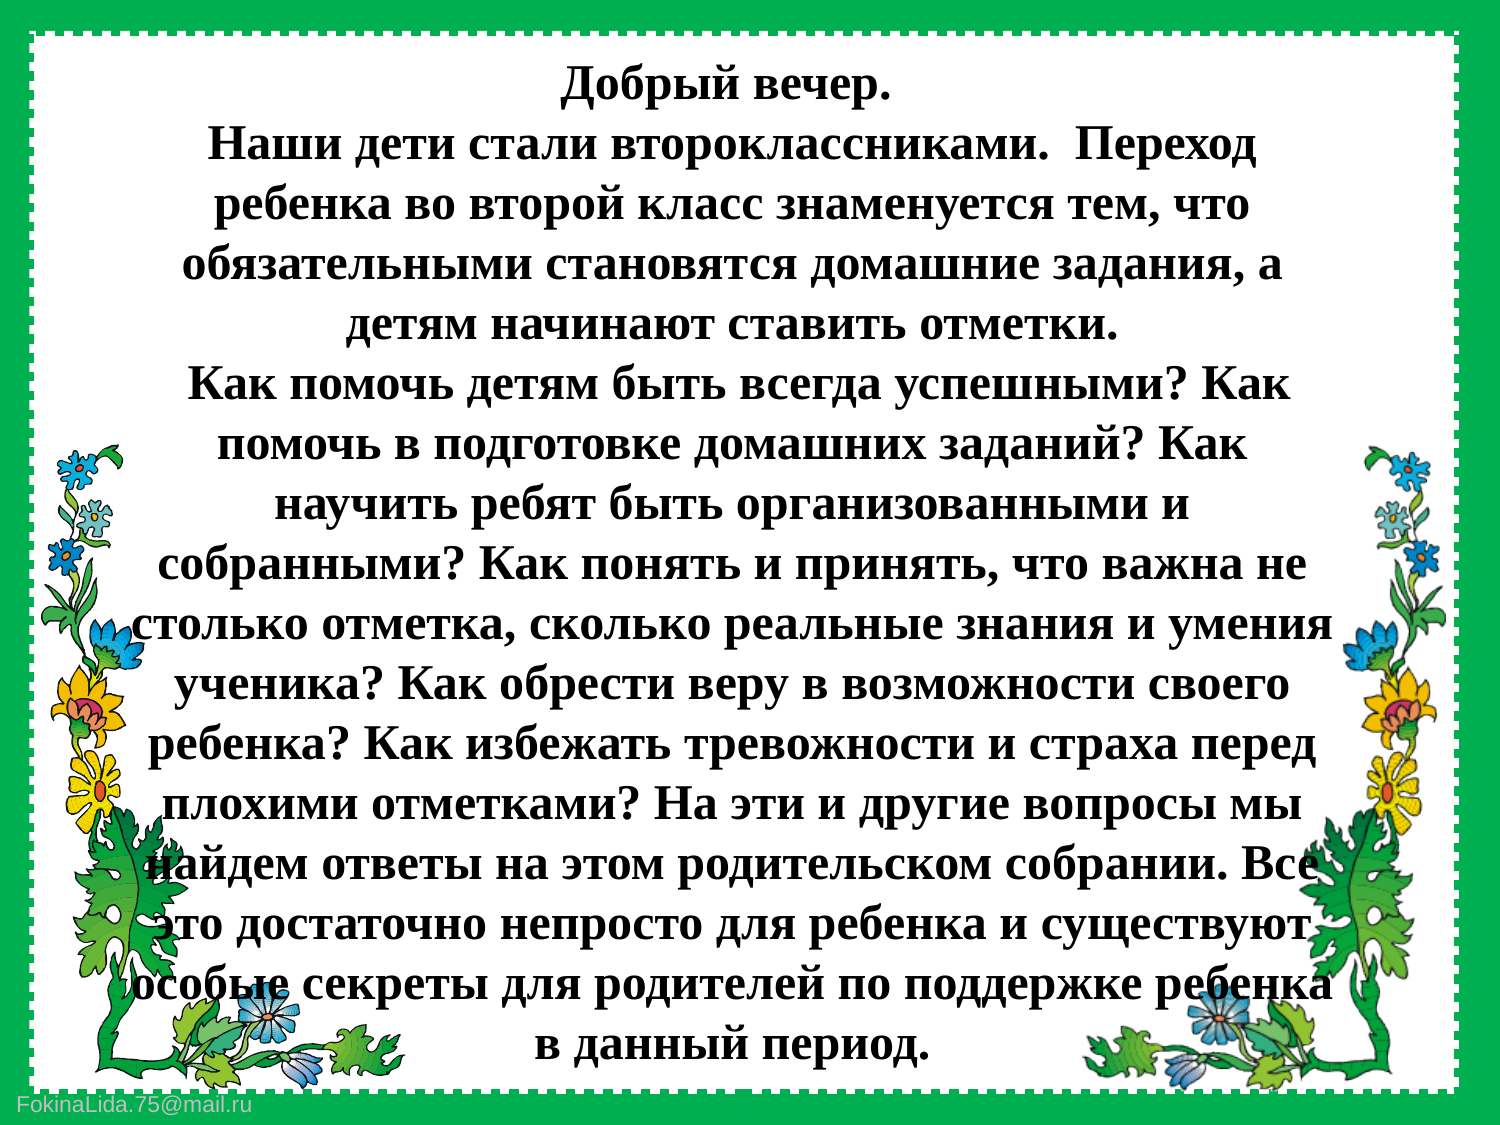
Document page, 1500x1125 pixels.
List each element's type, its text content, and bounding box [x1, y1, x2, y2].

text_box Добрый вечер. Наши дети стали второклассниками. Переход ребенка во второй класс знаменуется тем, что обязательными становятся домашние задания, а детям начинают ставить отметки. Как помочь детям быть всегда успешными? Как помочь в подготовке домашних заданий? Как научить ребят быть организованными и собранными? Как понять и принять, что важна не столько отметка, сколько реальные знания и умения ученика? Как обрести веру в возможности своего ребенка? Как избежать тревожности и страха перед плохими отметками? На эти и другие вопросы мы найдем ответы на этом родительском собрании. Все это достаточно непросто для ребенка и существуют особые секреты для родителей по поддержке ребенка в данный период. [112, 42, 1353, 1078]
picture [1080, 444, 1448, 1093]
